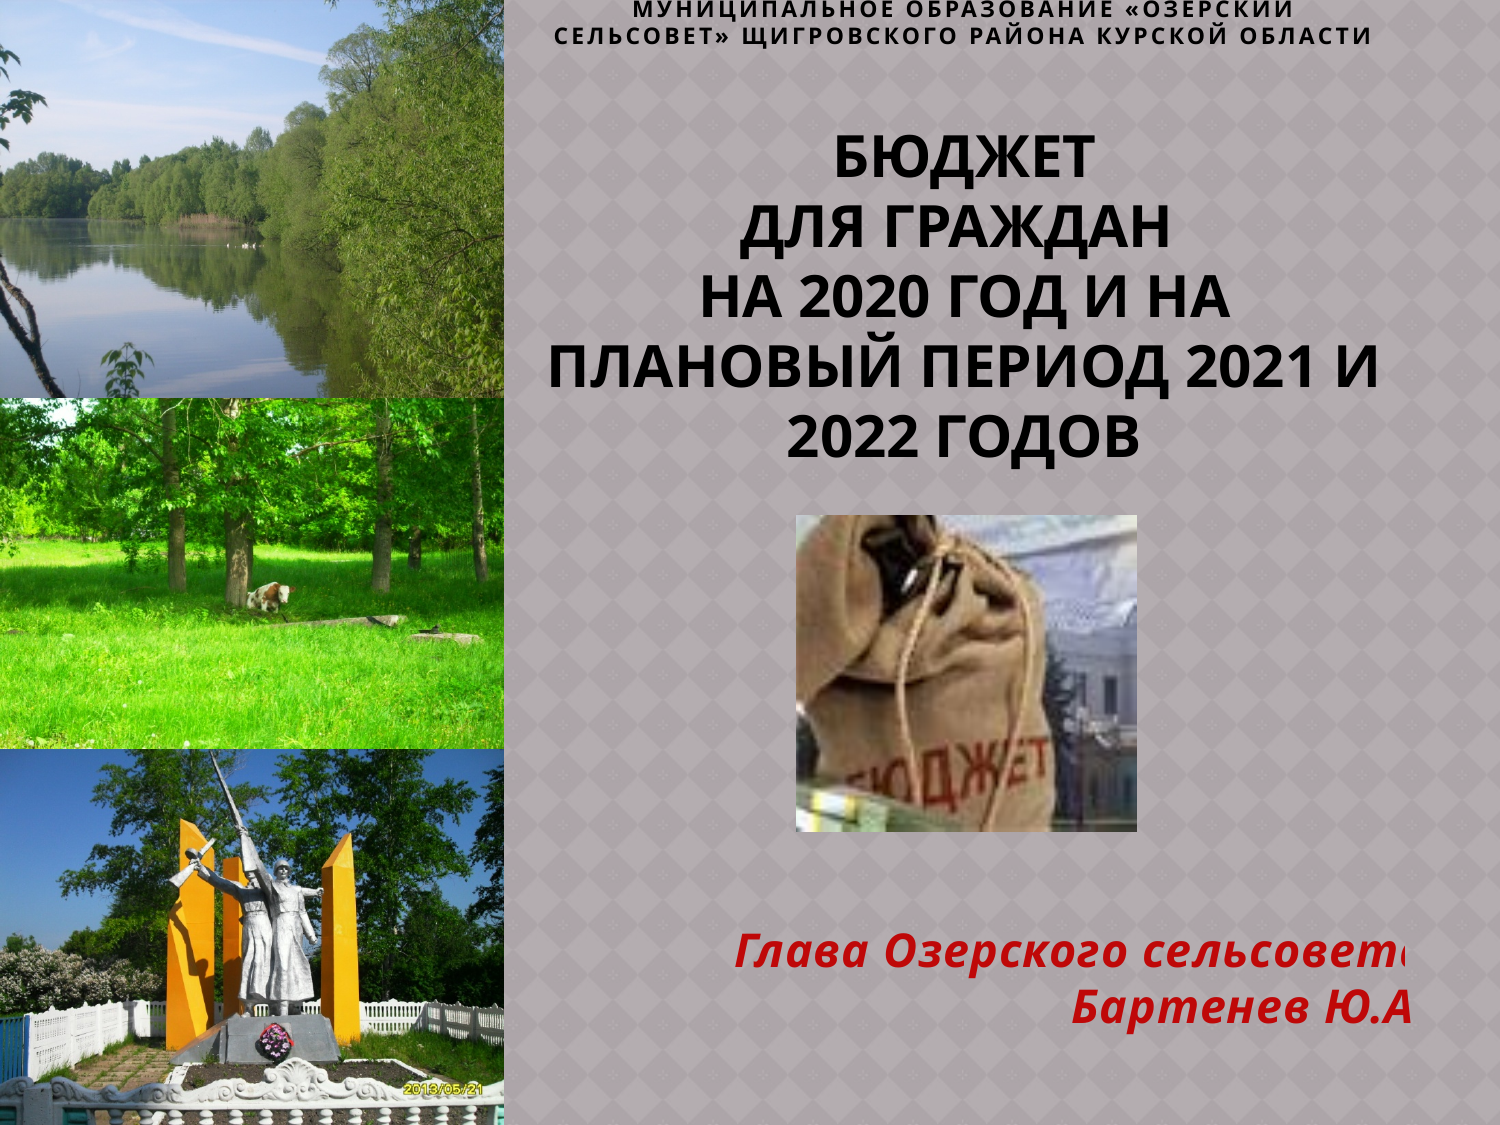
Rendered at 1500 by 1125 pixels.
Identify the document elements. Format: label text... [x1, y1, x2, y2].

title МуНИЦИПАЛЬНОЕ ОБРАЗОВАНИЕ «ОЗЕРСКИЙ СЕЛЬСОВЕТ» ЩИГРОВСКОГО РАЙОНА КУРСКОЙ ОБЛАСТИ Бюджет для граждан на 2020 год и на плановый период 2021 и 2022 годов [539, 164, 1390, 539]
picture [0, 0, 505, 1125]
picture [796, 515, 1138, 833]
subtitle Глава Озерского сельсовета Бартенев Ю.А. [597, 855, 1437, 1037]
